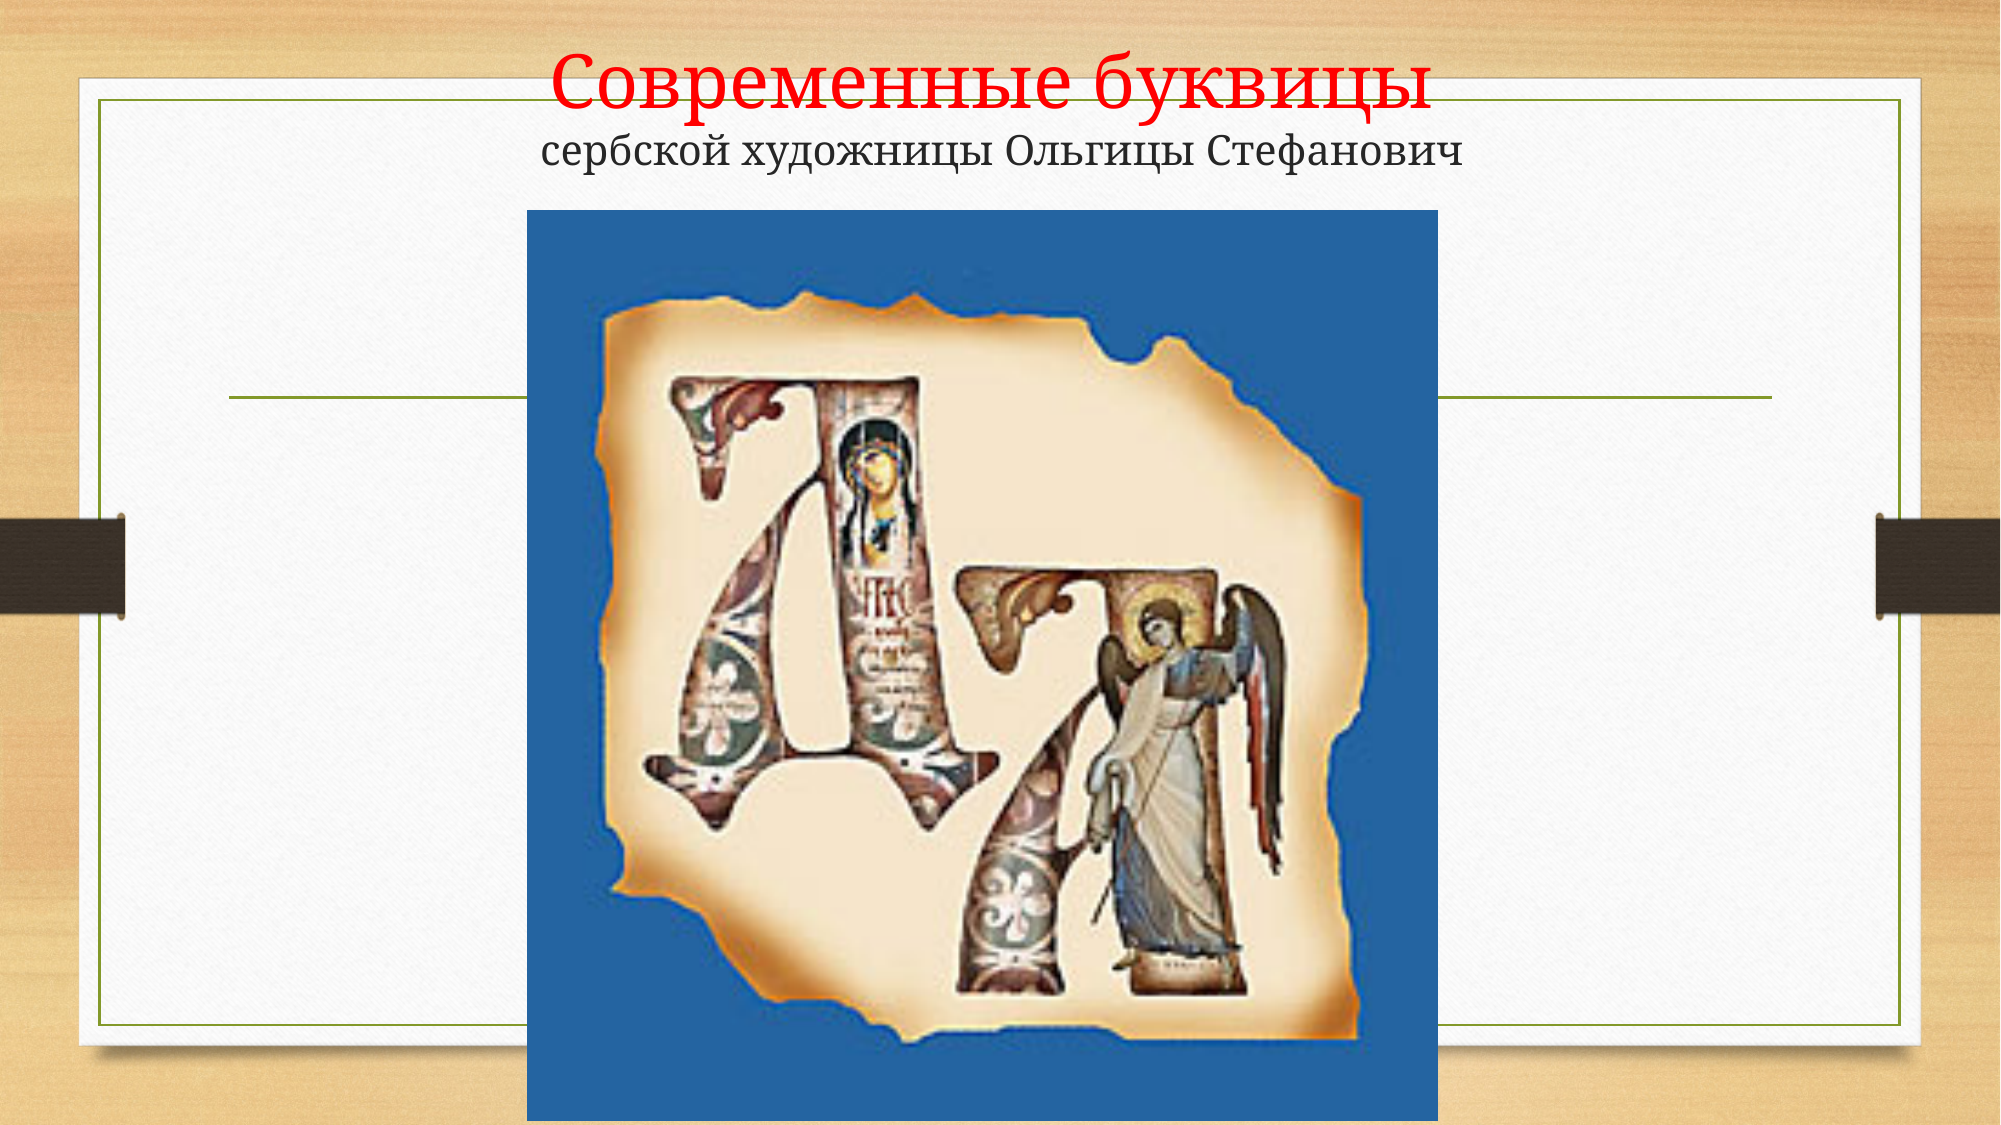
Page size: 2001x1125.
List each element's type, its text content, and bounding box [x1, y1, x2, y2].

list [527, 210, 1438, 1121]
picture [0, 0, 2001, 1125]
title Современные буквицы сербской художницы Ольгицы Стефанович [326, 0, 1677, 211]
